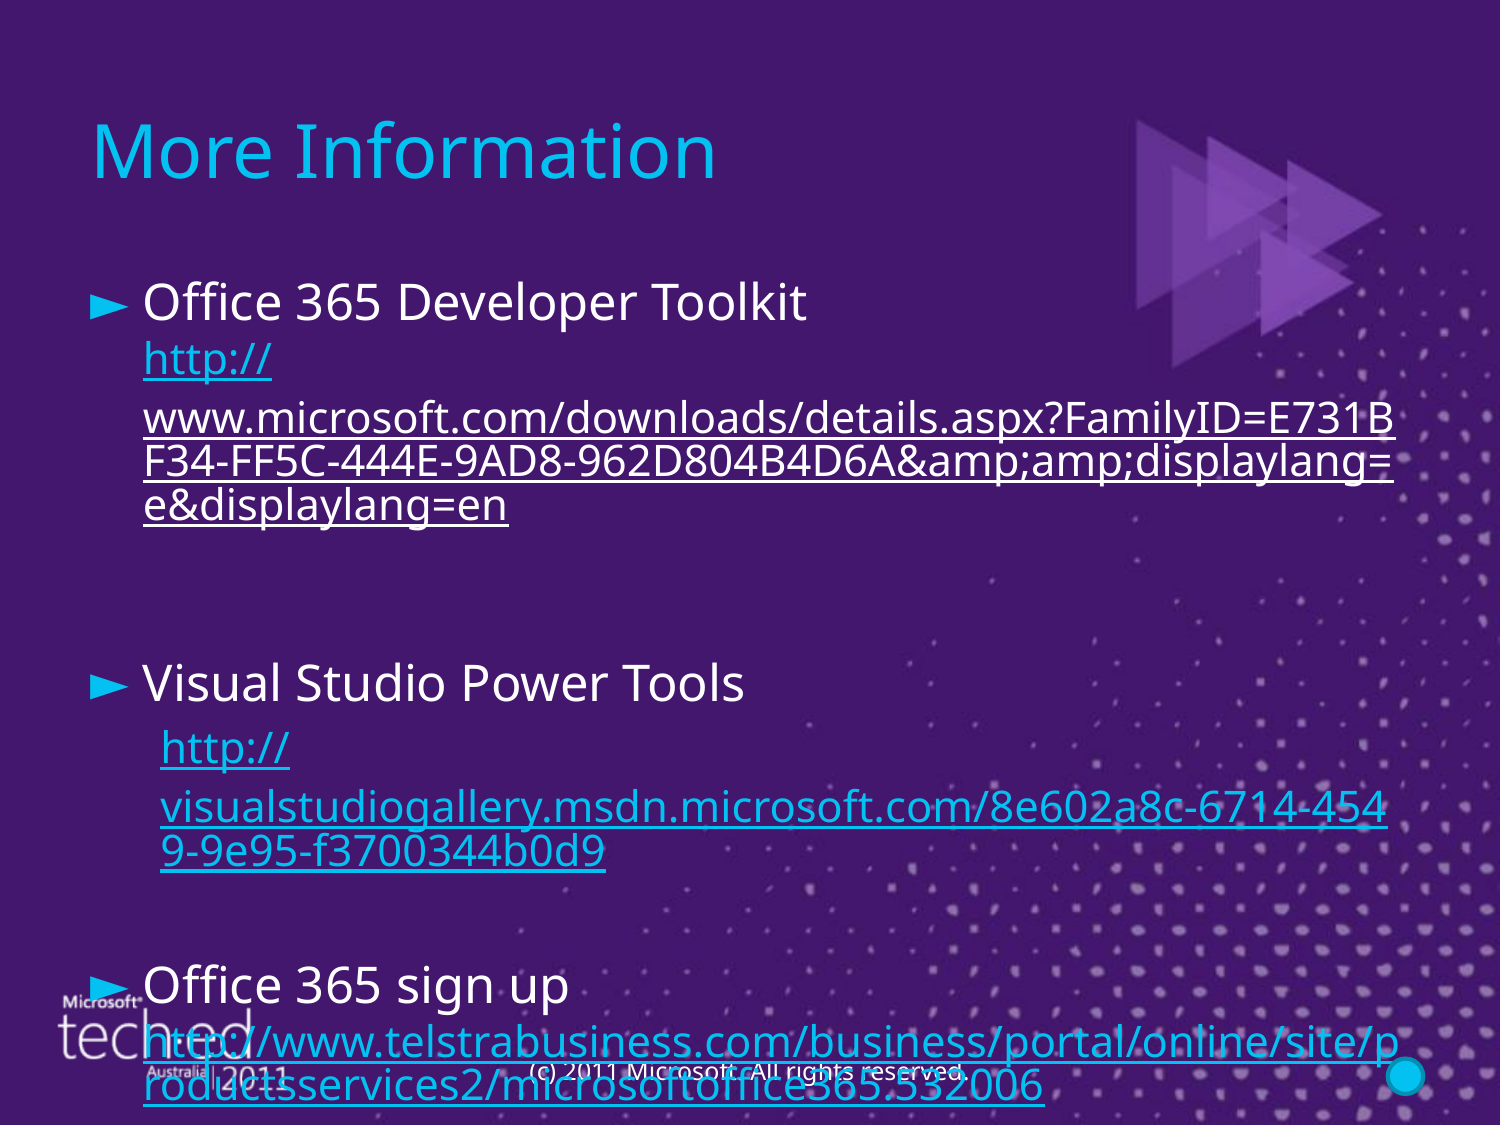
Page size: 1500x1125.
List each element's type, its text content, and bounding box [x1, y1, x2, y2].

list Office 365 Developer Toolkit http://www.microsoft.com/downloads/details.aspx?FamilyID=E731BF34-FF5C-444E-9AD8-962D804B4D6A&amp;amp;displaylang=e&displaylang=en Visual Studio Power Tools http://visualstudiogallery.msdn.microsoft.com/8e602a8c-6714-4549-9e95-f3700344b0d9 Office 365 sign up http://www.telstrabusiness.com/business/portal/online/site/productsservices2/microsoftoffice365.532006 [75, 262, 1425, 1005]
text_box [1385, 1056, 1426, 1097]
picture [0, 0, 1500, 1125]
title More Information [75, 54, 1425, 243]
footer (c) 2011 Microsoft. All rights reserved. [512, 1042, 988, 1103]
